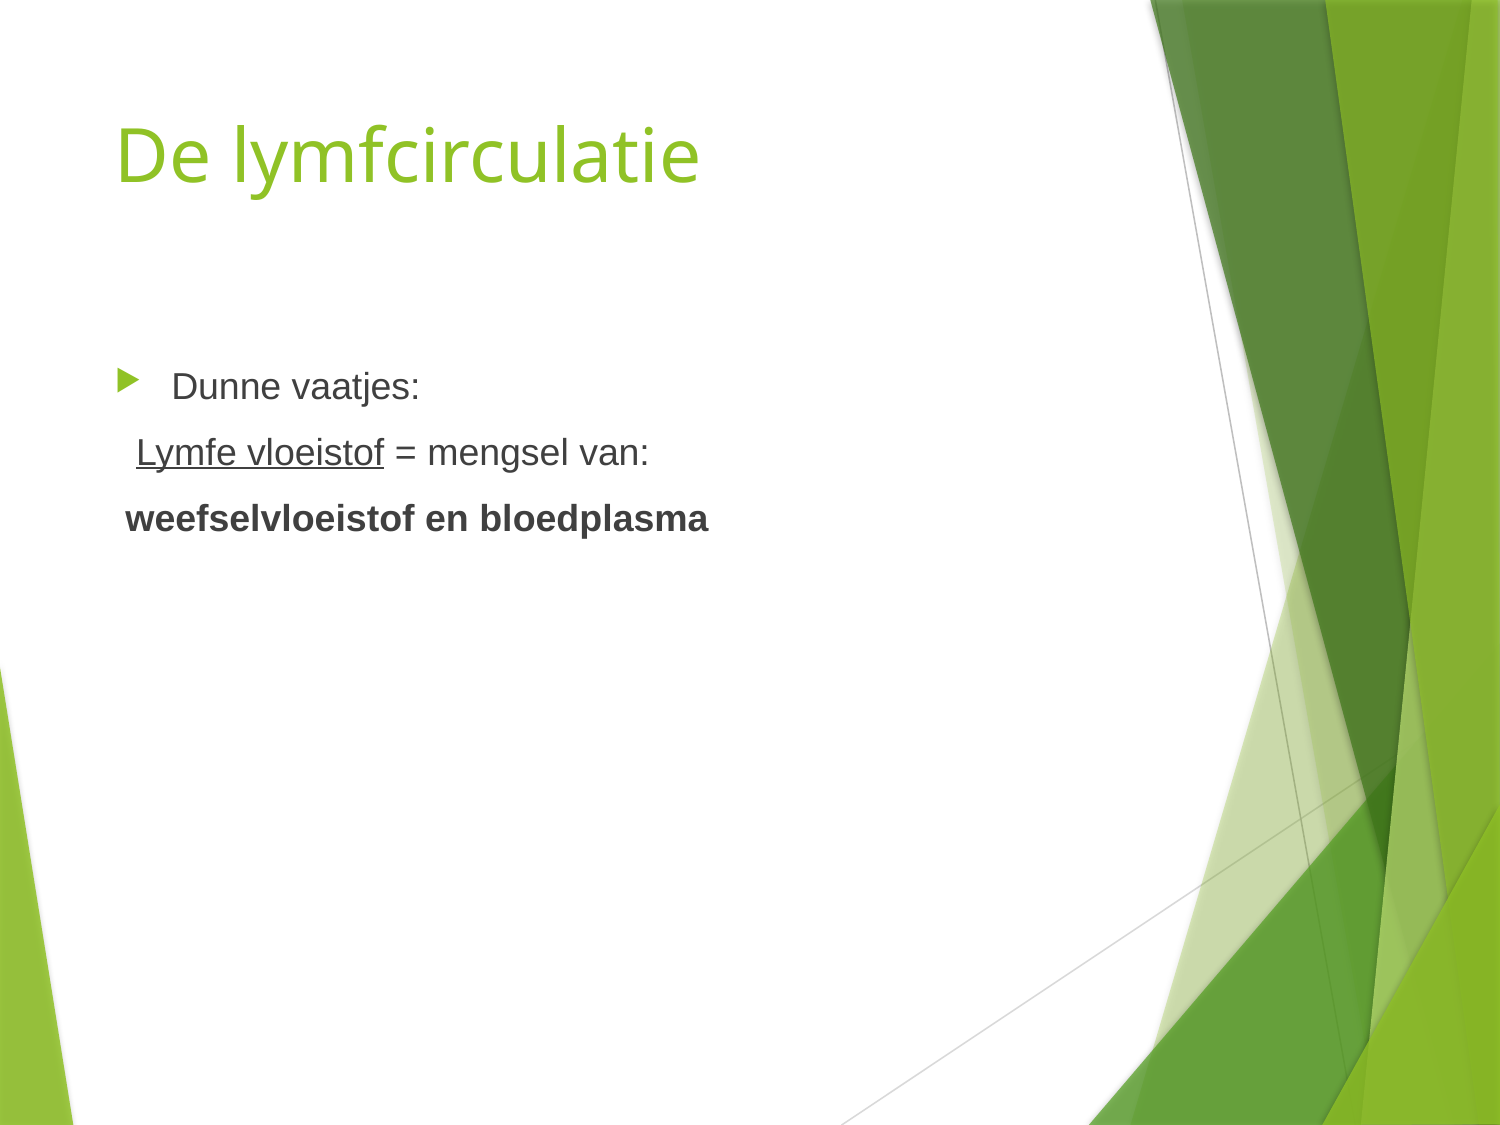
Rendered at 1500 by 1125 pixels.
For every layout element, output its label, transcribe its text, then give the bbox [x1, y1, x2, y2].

title De lymfcirculatie [99, 99, 1142, 317]
list Dunne vaatjes: Lymfe vloeistof = mengsel van: weefselvloeistof en bloedplasma [99, 354, 1142, 992]
